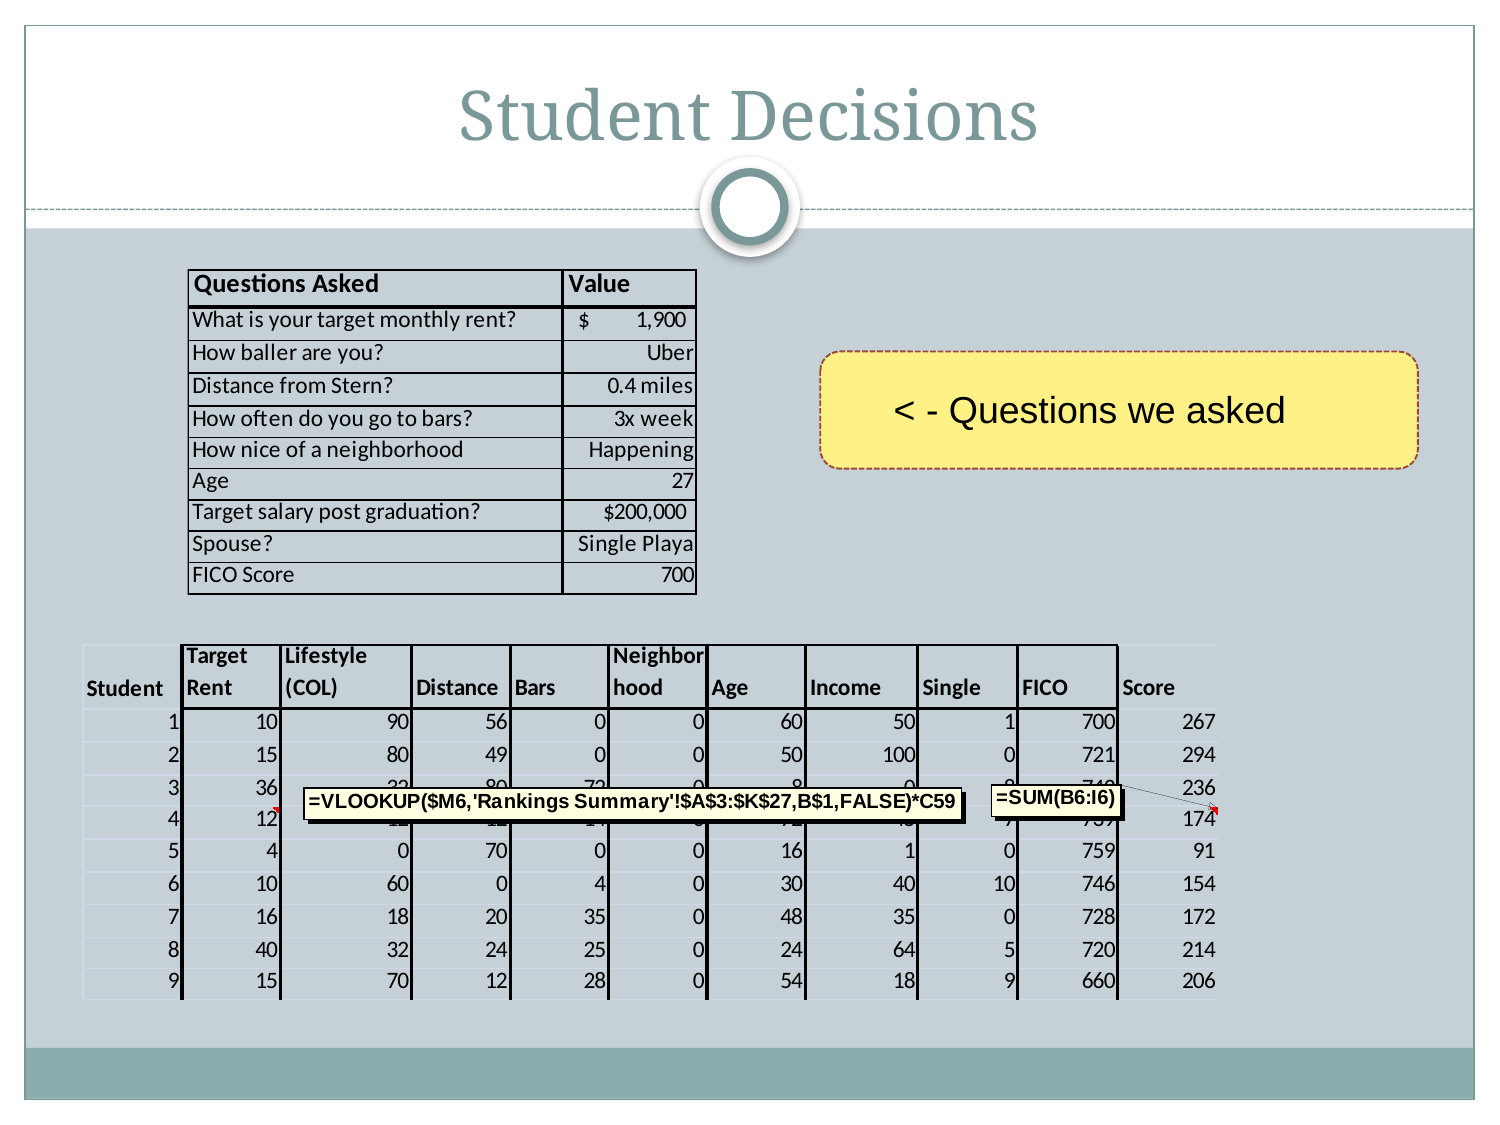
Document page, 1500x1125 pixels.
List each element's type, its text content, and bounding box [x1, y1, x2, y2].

text_box [819, 350, 1419, 470]
picture [81, 644, 1220, 1002]
picture [187, 269, 699, 597]
title Student Decisions [49, 37, 1450, 162]
text_box < - Questions we asked [878, 378, 1418, 619]
